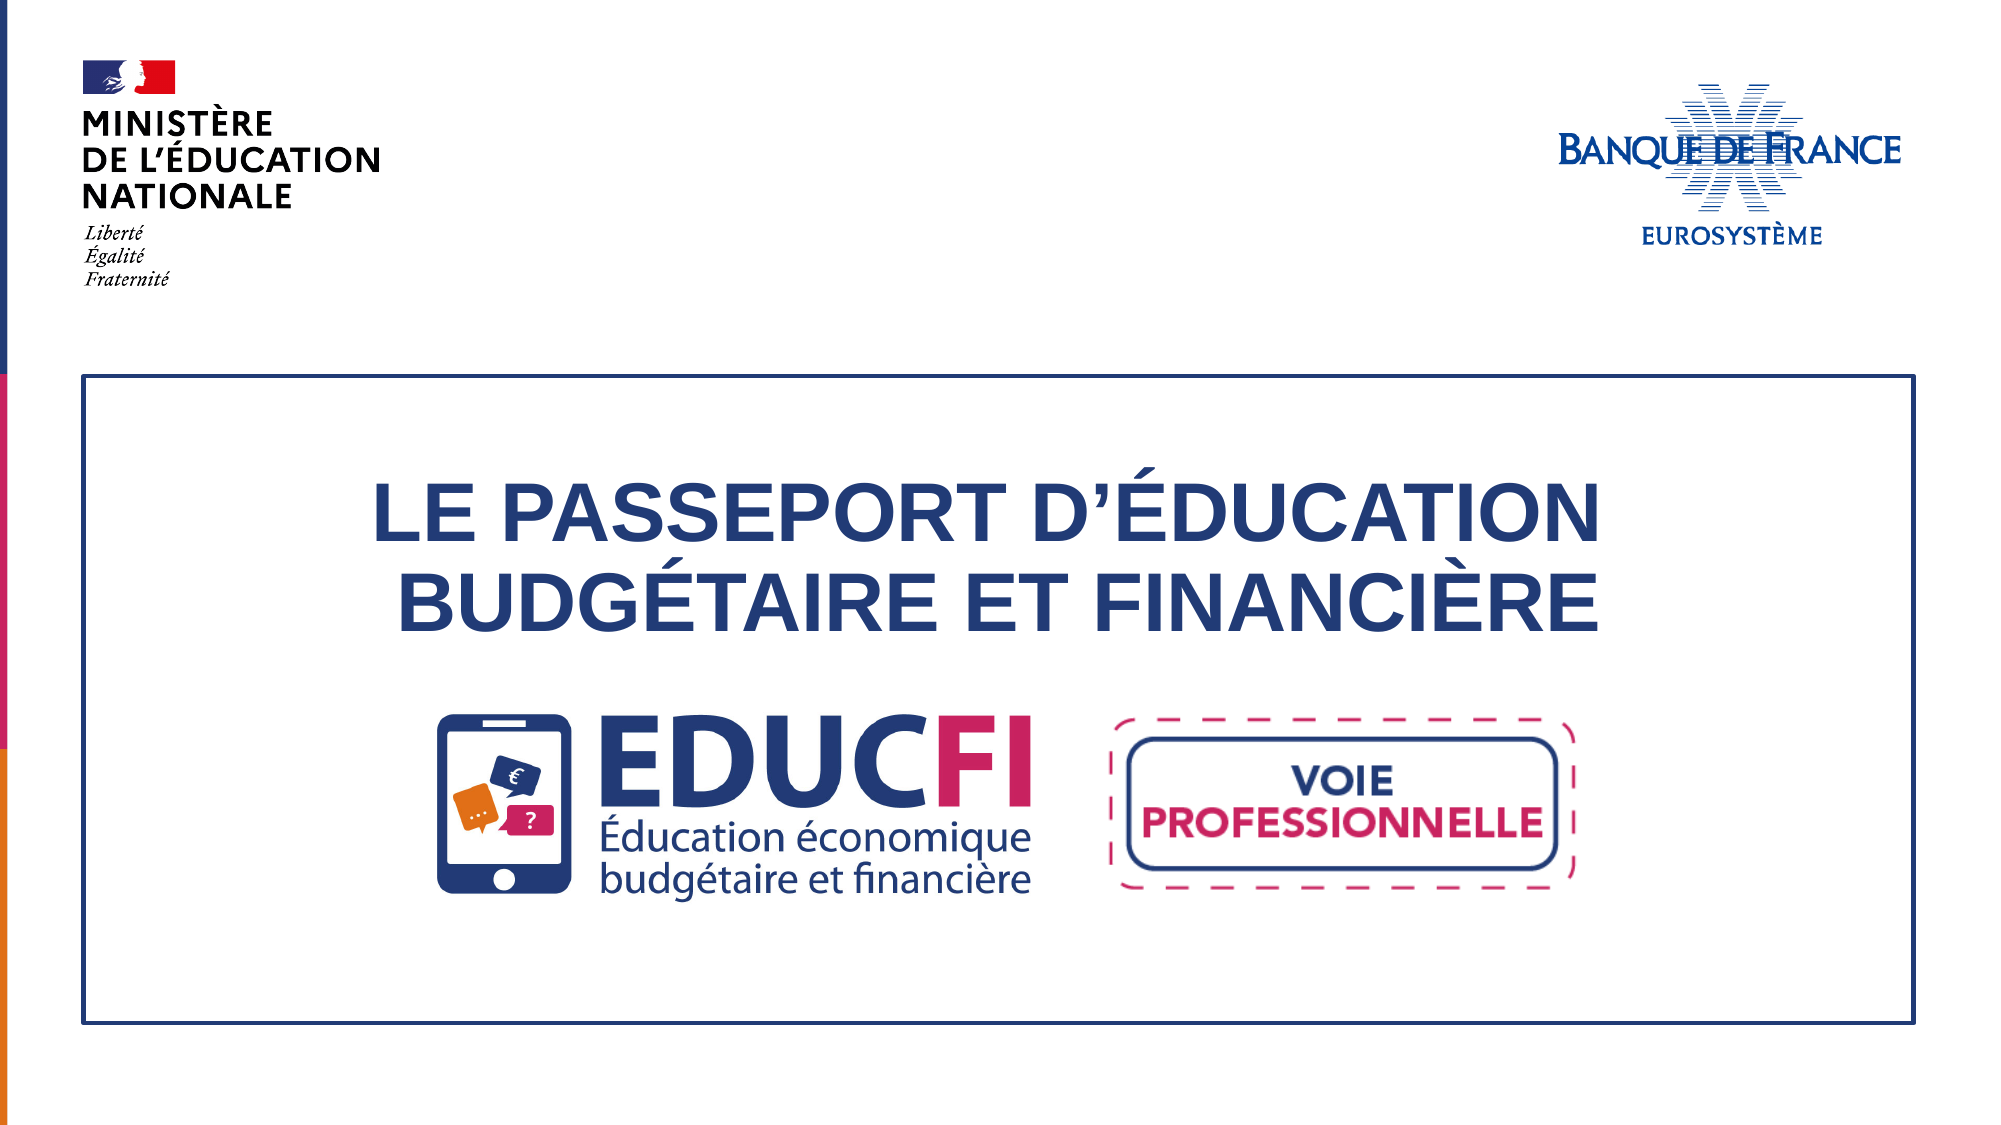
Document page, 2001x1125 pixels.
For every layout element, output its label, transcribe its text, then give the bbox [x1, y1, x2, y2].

picture [1558, 84, 1901, 245]
picture [83, 60, 379, 286]
text_box [83, 376, 1914, 1024]
picture [1080, 661, 1605, 946]
picture [0, 0, 8, 1125]
title LE PASSEPORT D’ÉDUCATION BUDGÉTAIRE ET FINANCIÈRE [184, 462, 1813, 660]
picture [420, 699, 1047, 908]
